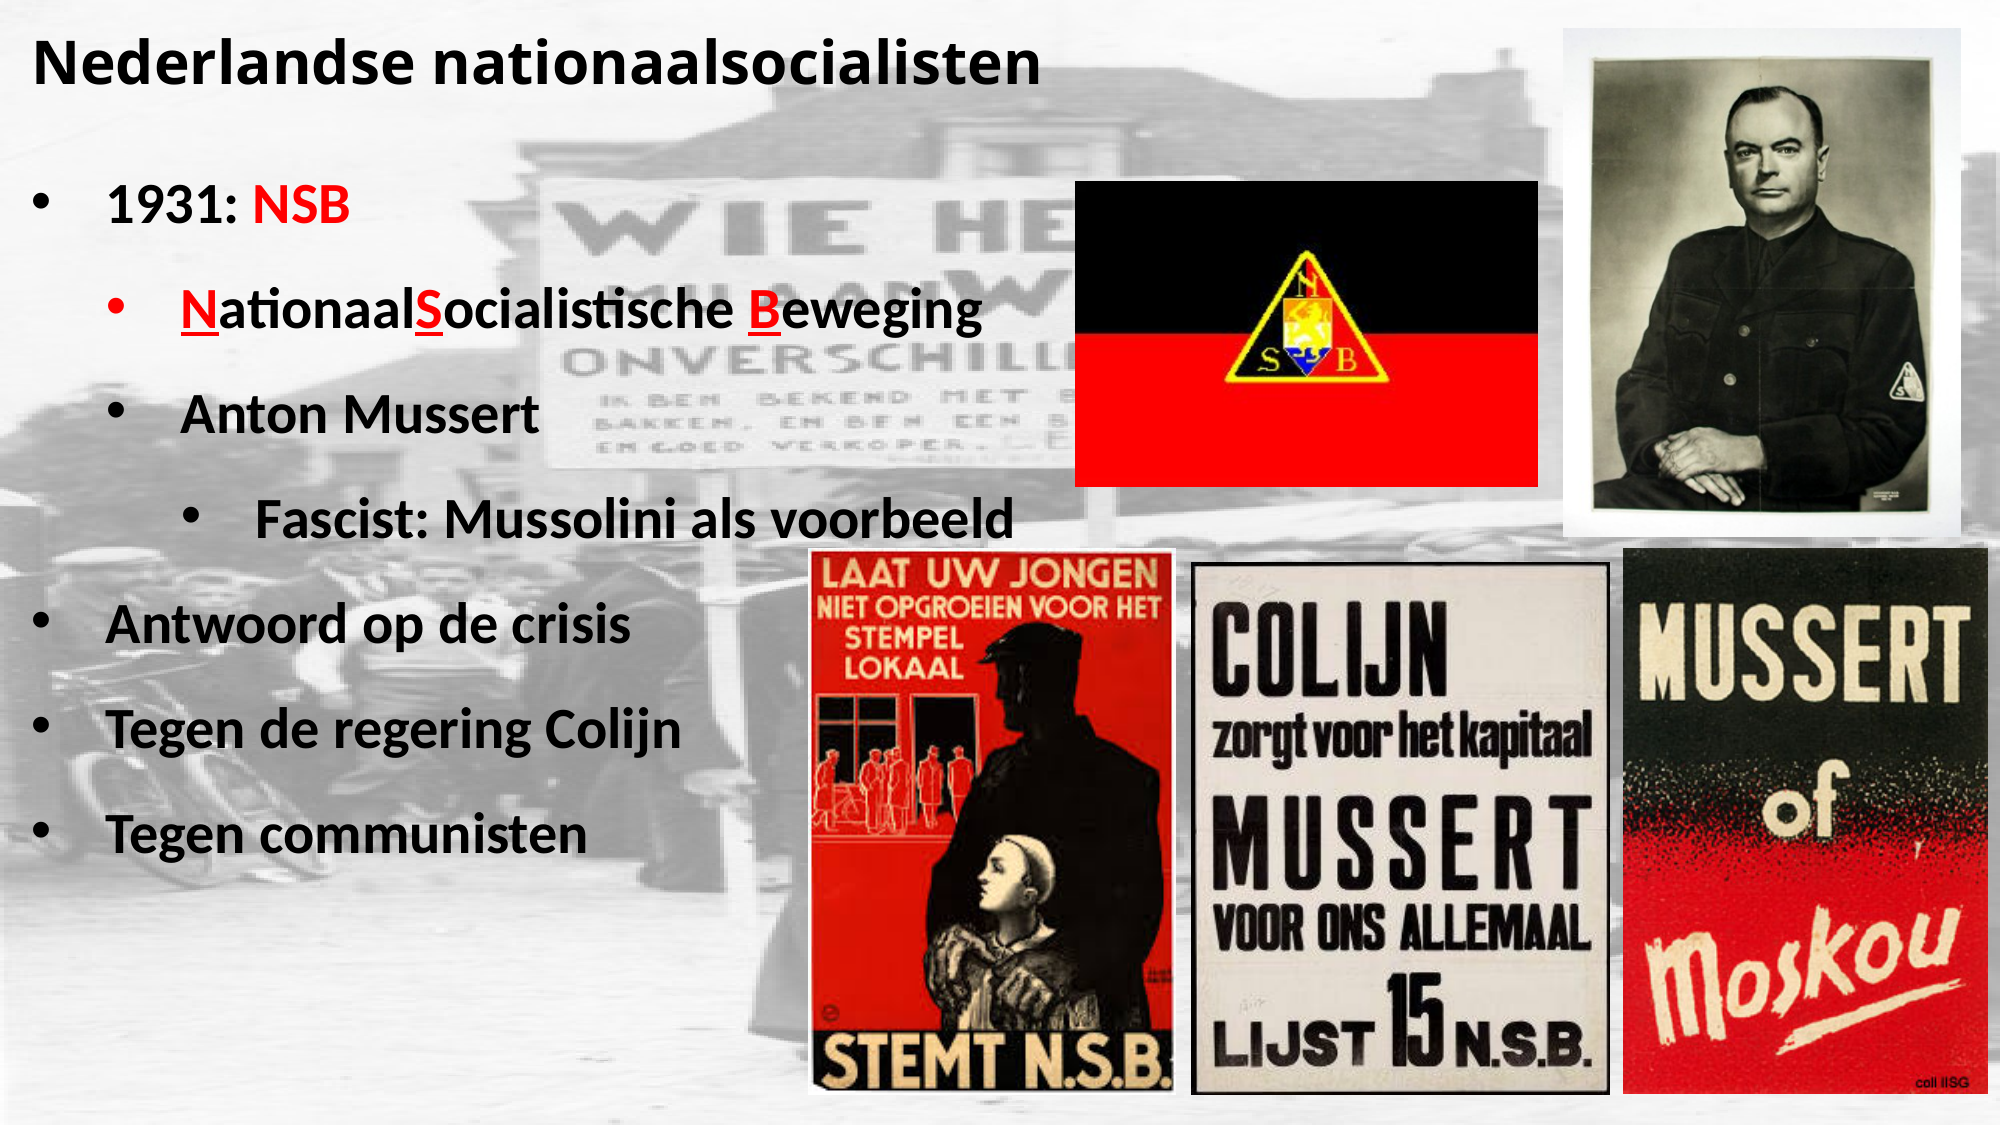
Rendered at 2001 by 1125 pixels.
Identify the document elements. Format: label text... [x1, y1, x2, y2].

text_box 1931: NSB NationaalSocialistische Beweging Anton Mussert Fascist: Mussolini als voorbeeld Antwoord op de crisis Tegen de regering Colijn Tegen communisten [16, 122, 1282, 873]
title Nederlandse nationaalsocialisten [16, 25, 1653, 106]
picture [1623, 548, 1988, 1094]
picture [1563, 28, 1961, 537]
picture [1075, 181, 1538, 487]
picture [808, 548, 1176, 1095]
picture [1191, 561, 1610, 1095]
